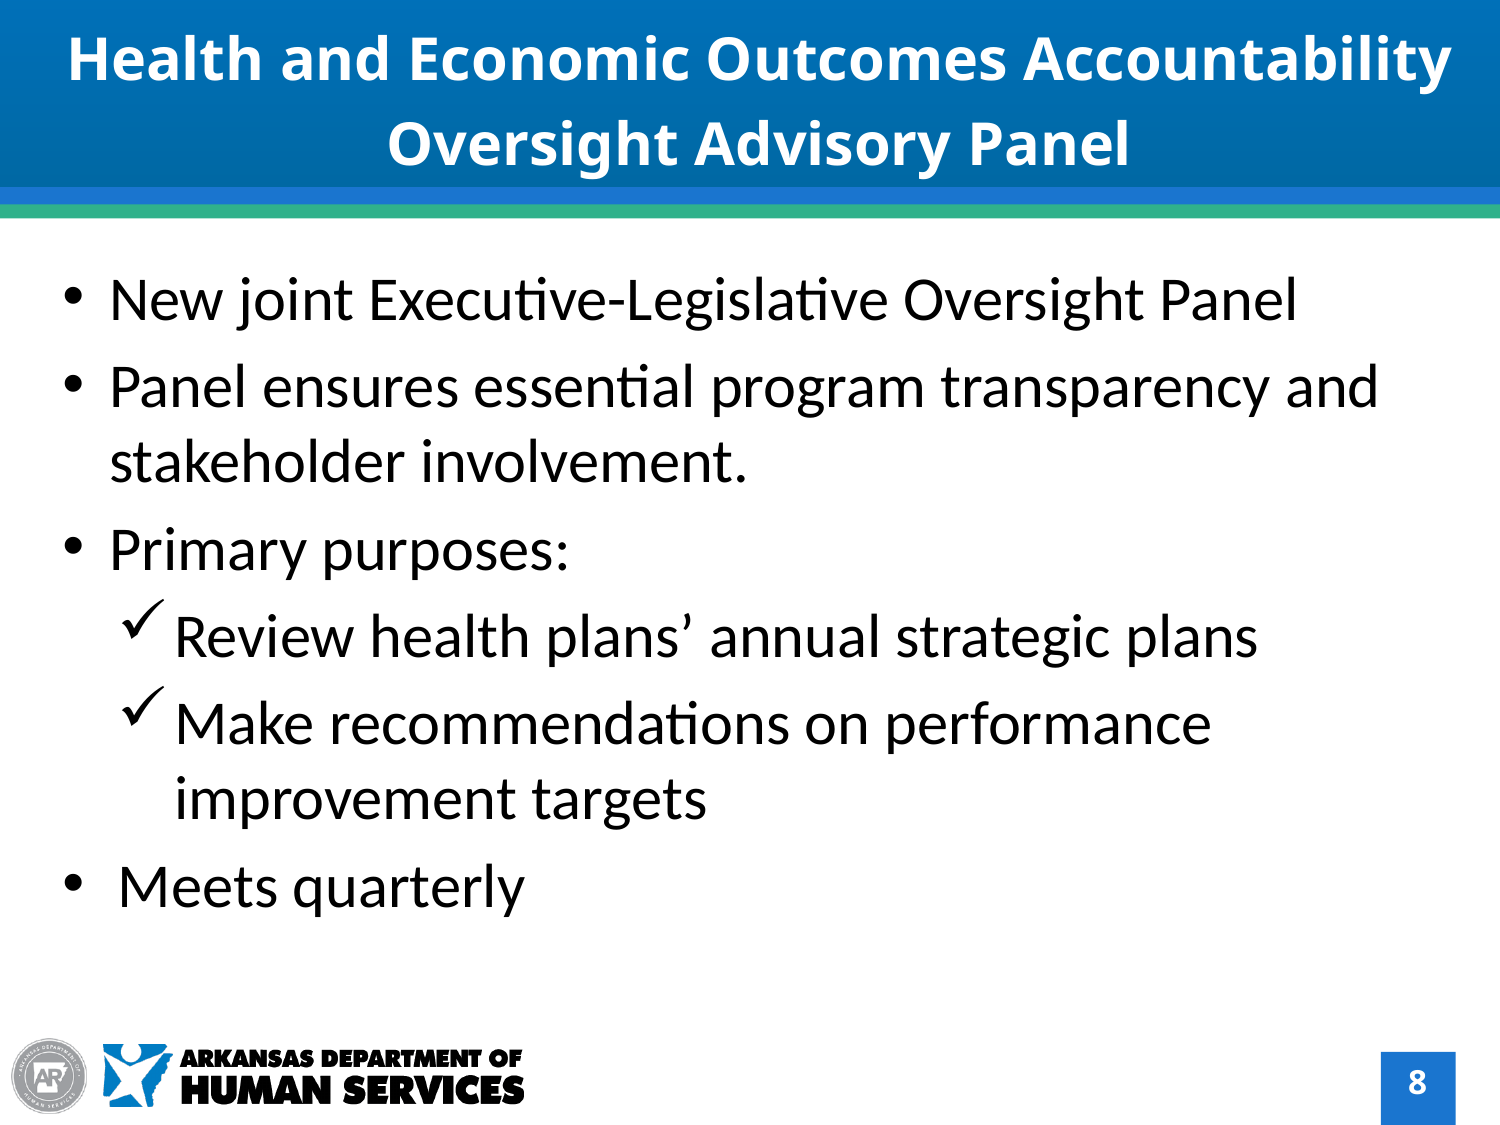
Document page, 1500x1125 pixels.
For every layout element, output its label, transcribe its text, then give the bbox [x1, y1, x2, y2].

text_box New joint Executive-Legislative Oversight Panel Panel ensures essential program transparency and stakeholder involvement. Primary purposes: Review health plans’ annual strategic plans Make recommendations on performance improvement targets Meets quarterly [62, 257, 1482, 1031]
picture [103, 1044, 524, 1107]
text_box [0, 0, 1500, 219]
picture [11, 1038, 87, 1114]
